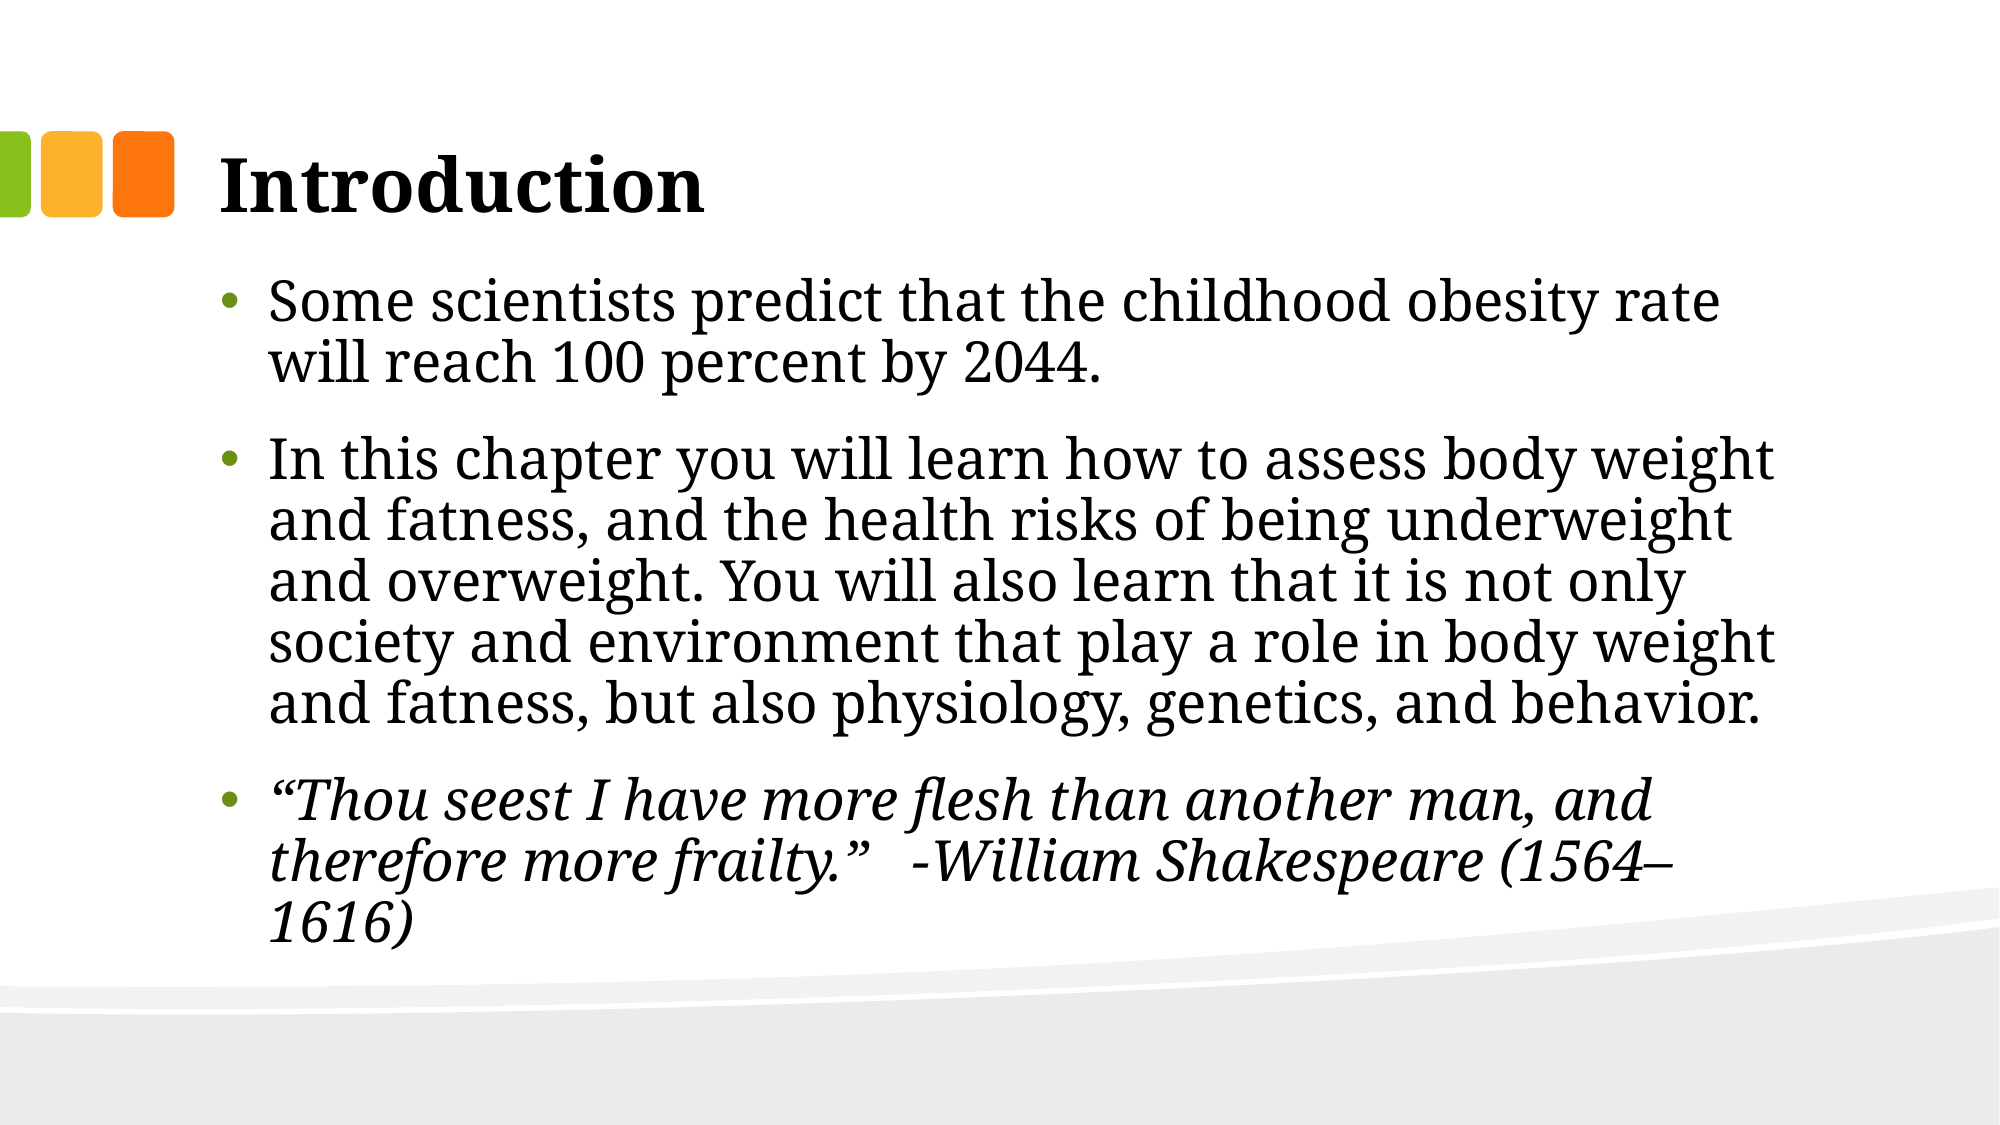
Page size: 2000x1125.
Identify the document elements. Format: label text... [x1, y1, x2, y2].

list Some scientists predict that the childhood obesity rate will reach 100 percent by 2044. In this chapter you will learn how to assess body weight and fatness, and the health risks of being underweight and overweight. You will also learn that it is not only society and environment that play a role in body weight and fatness, but also physiology, genetics, and behavior. “Thou seest I have more flesh than another man, and therefore more frailty.” -William Shakespeare (1564–1616) [199, 262, 1800, 1013]
title Introduction [199, 24, 1800, 238]
